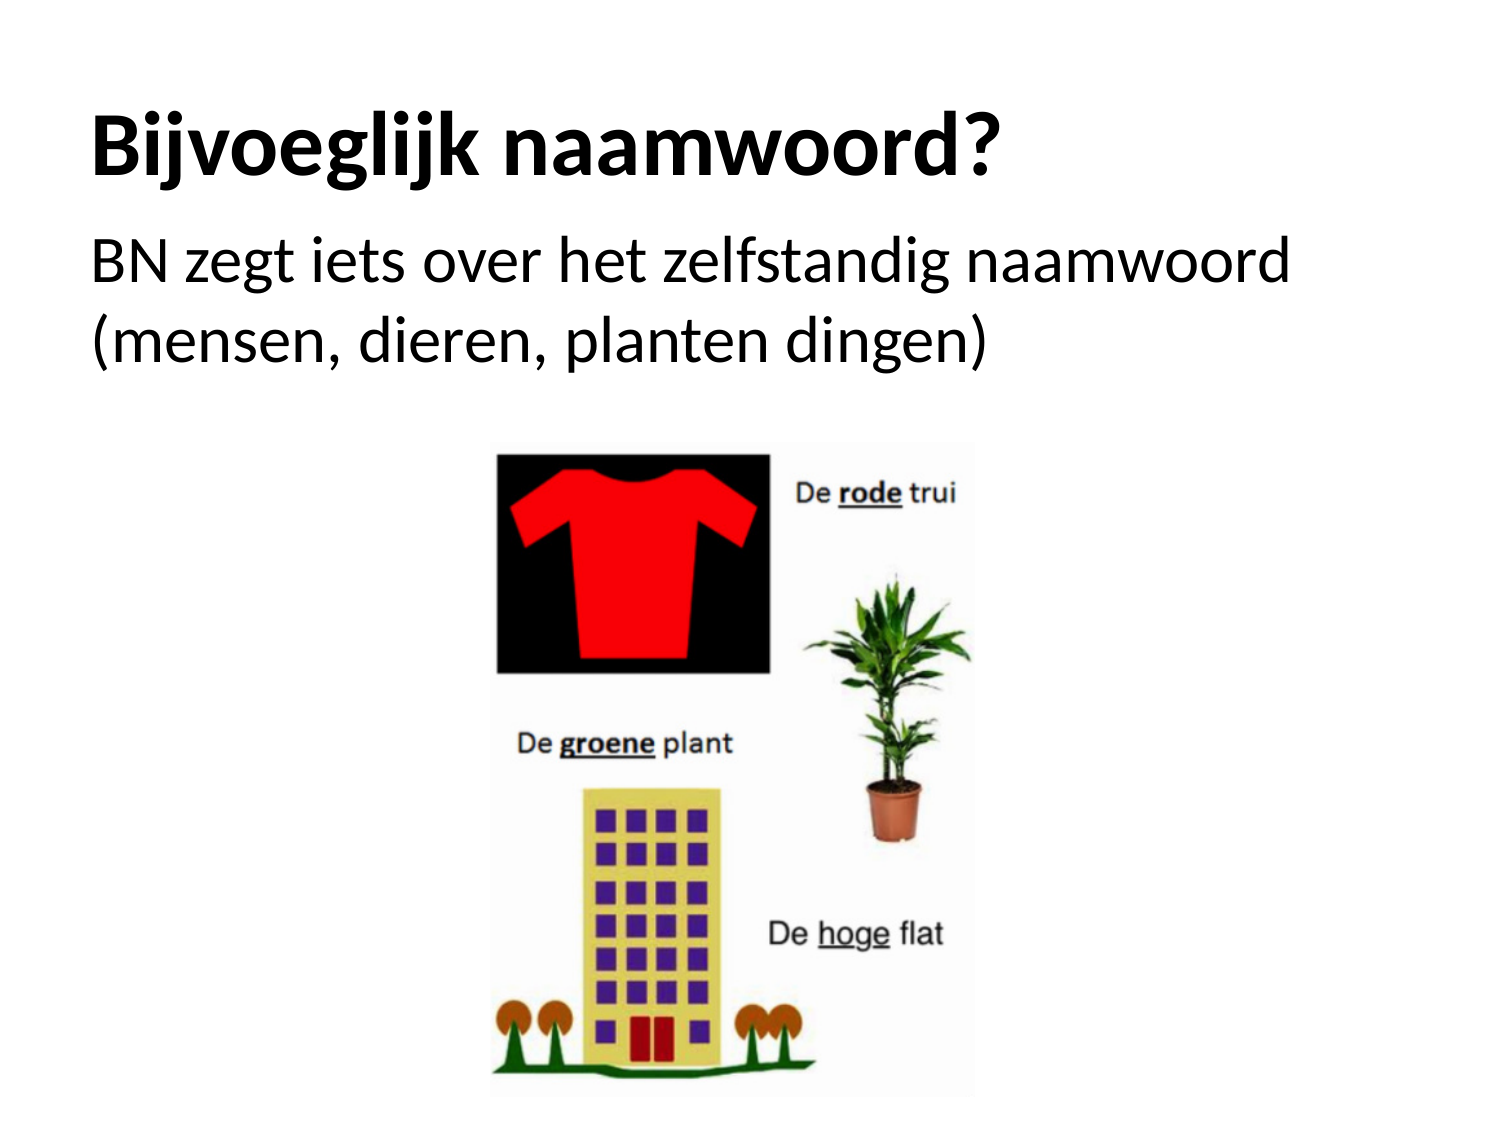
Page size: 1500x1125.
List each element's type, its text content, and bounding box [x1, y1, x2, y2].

picture [489, 442, 975, 1097]
list BN zegt iets over het zelfstandig naamwoord (mensen, dieren, planten dingen) [75, 208, 1426, 390]
title Bijvoeglijk naamwoord? [75, 45, 1425, 208]
